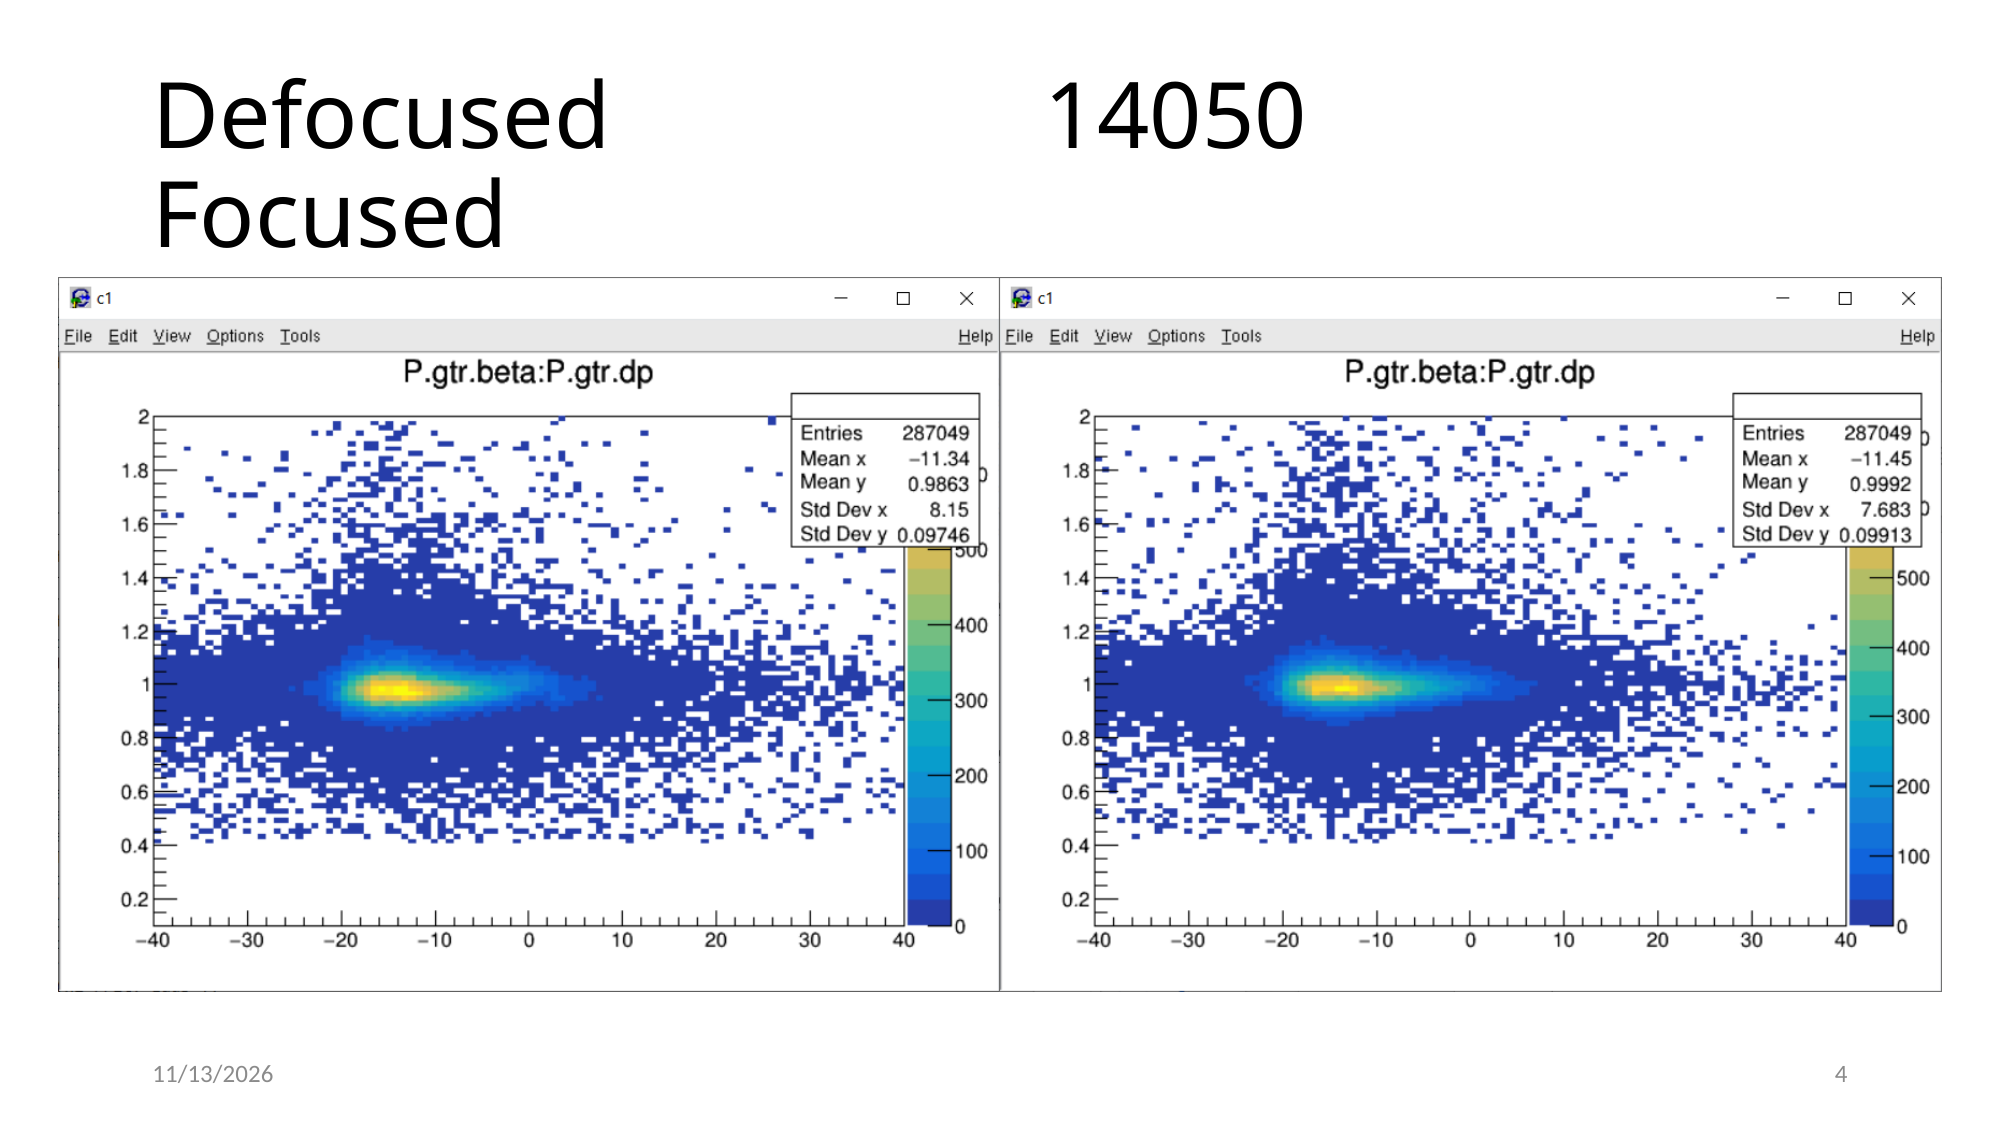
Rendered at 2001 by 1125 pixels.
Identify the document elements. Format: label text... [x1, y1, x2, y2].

picture [999, 277, 1942, 992]
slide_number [137, 1042, 588, 1103]
title Defocused 14050 Focused [137, 59, 1863, 277]
slide_number 4 [1412, 1042, 1863, 1103]
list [58, 277, 999, 992]
